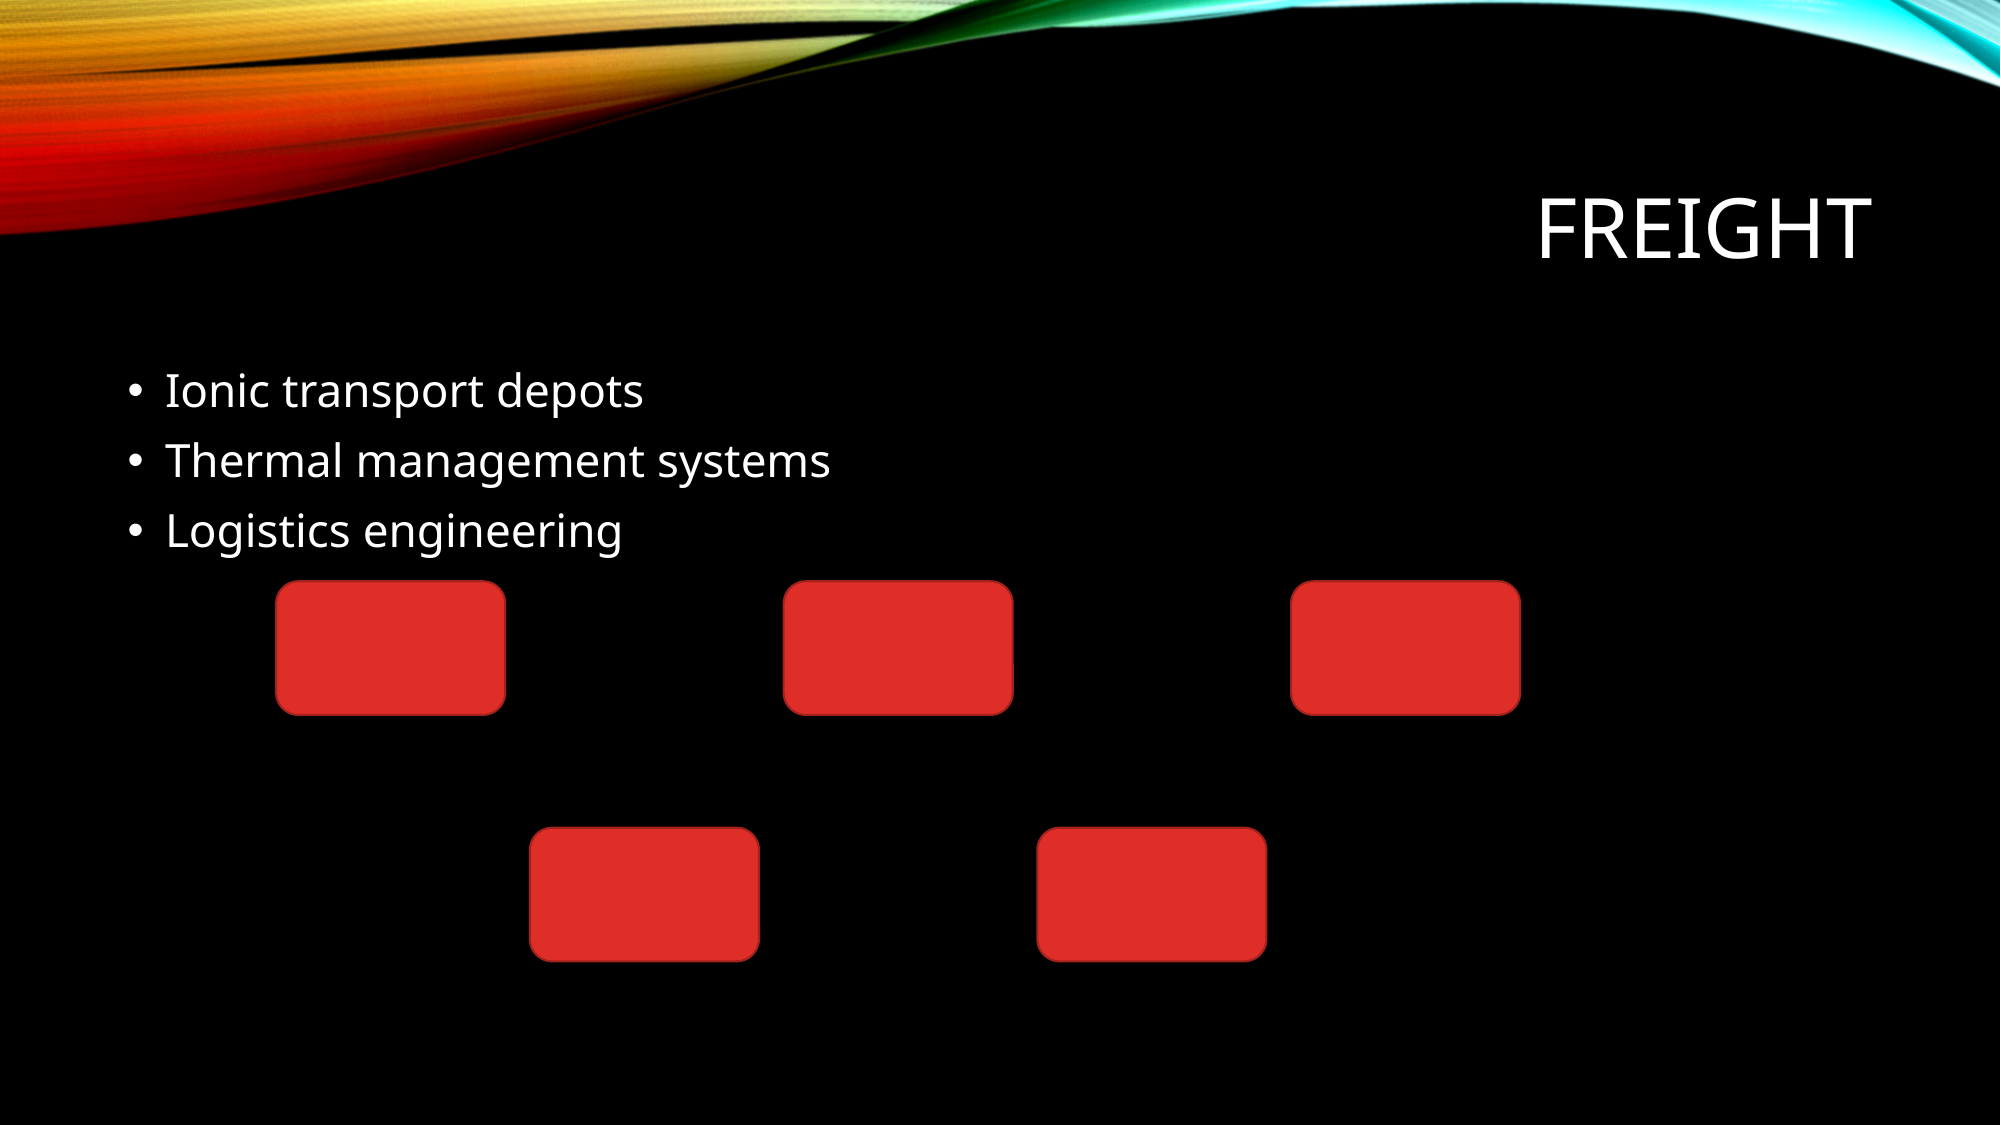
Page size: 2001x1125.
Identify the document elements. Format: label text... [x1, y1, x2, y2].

list Ionic transport depots Thermal management systems Logistics engineering [112, 360, 1888, 1021]
picture [0, 0, 2000, 237]
text_box [528, 826, 761, 963]
title freight [474, 125, 1888, 338]
text_box [782, 580, 1014, 716]
text_box [1290, 580, 1522, 716]
text_box [1036, 826, 1268, 963]
text_box [275, 580, 507, 716]
